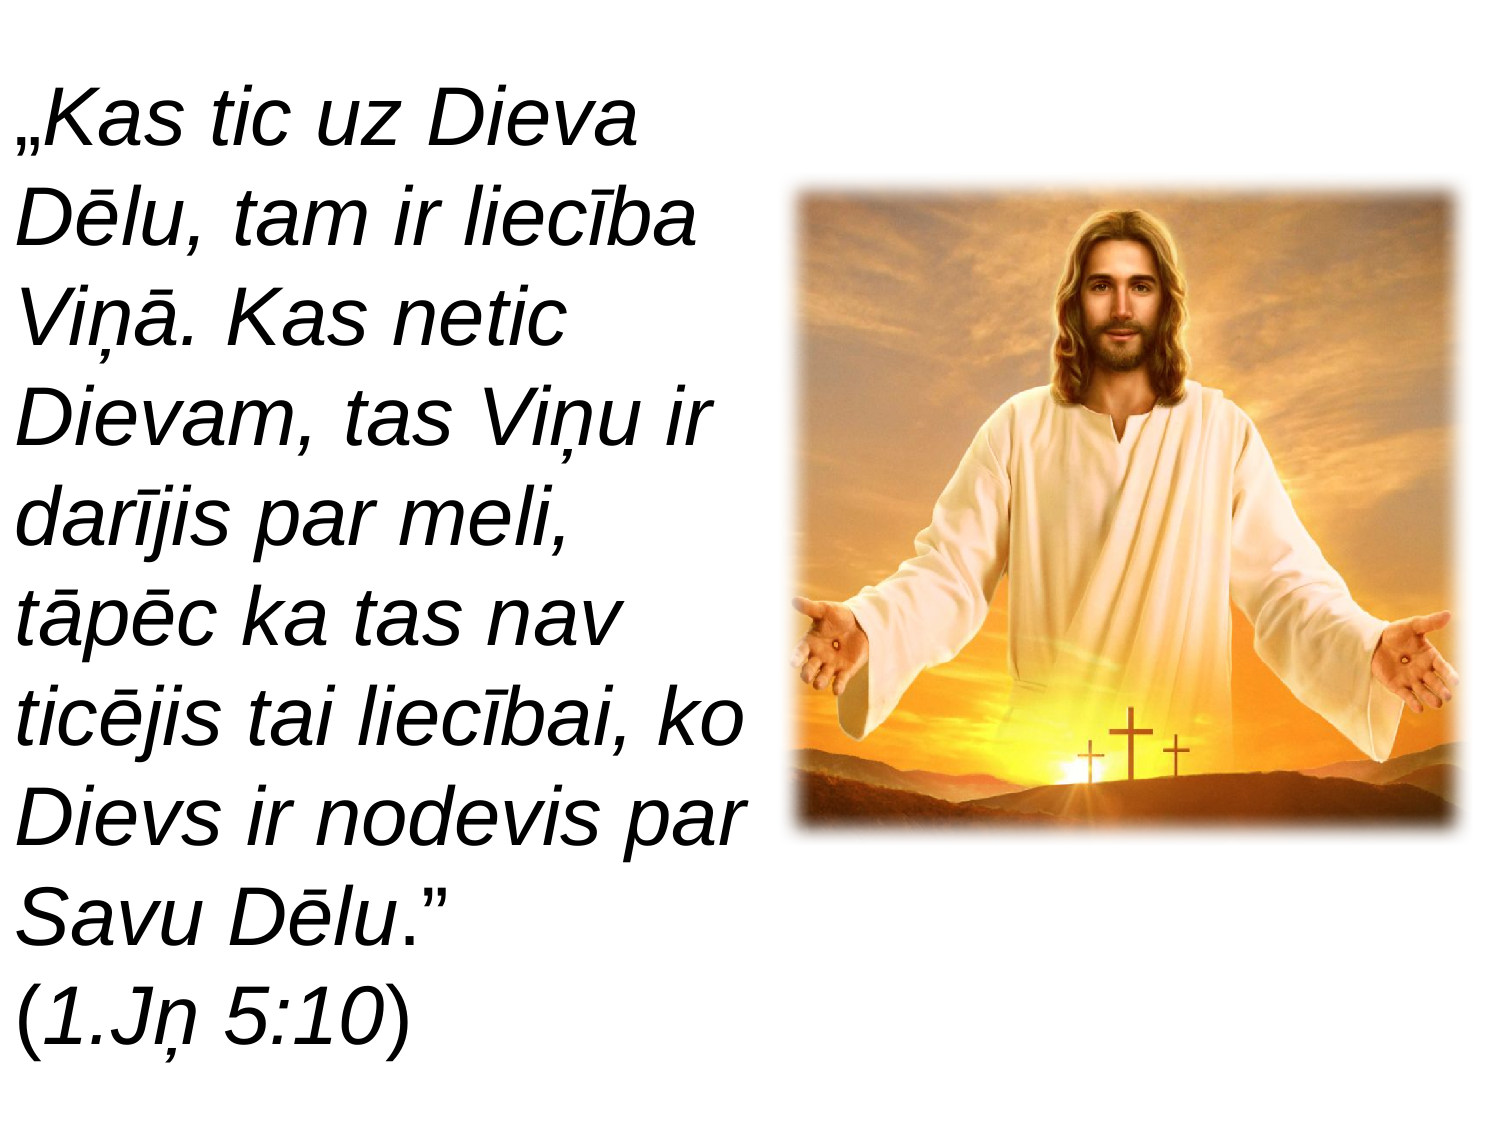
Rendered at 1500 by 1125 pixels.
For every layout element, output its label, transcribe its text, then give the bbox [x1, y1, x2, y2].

picture [777, 172, 1473, 847]
text_box „Kas tic uz Dieva Dēlu, tam ir liecība Viņā. Kas netic Dievam, tas Viņu ir darījis par meli, tāpēc ka tas nav ticējis tai liecībai, ko Dievs ir nodevis par Savu Dēlu.” (1.Jņ 5:10) [0, 54, 798, 1125]
